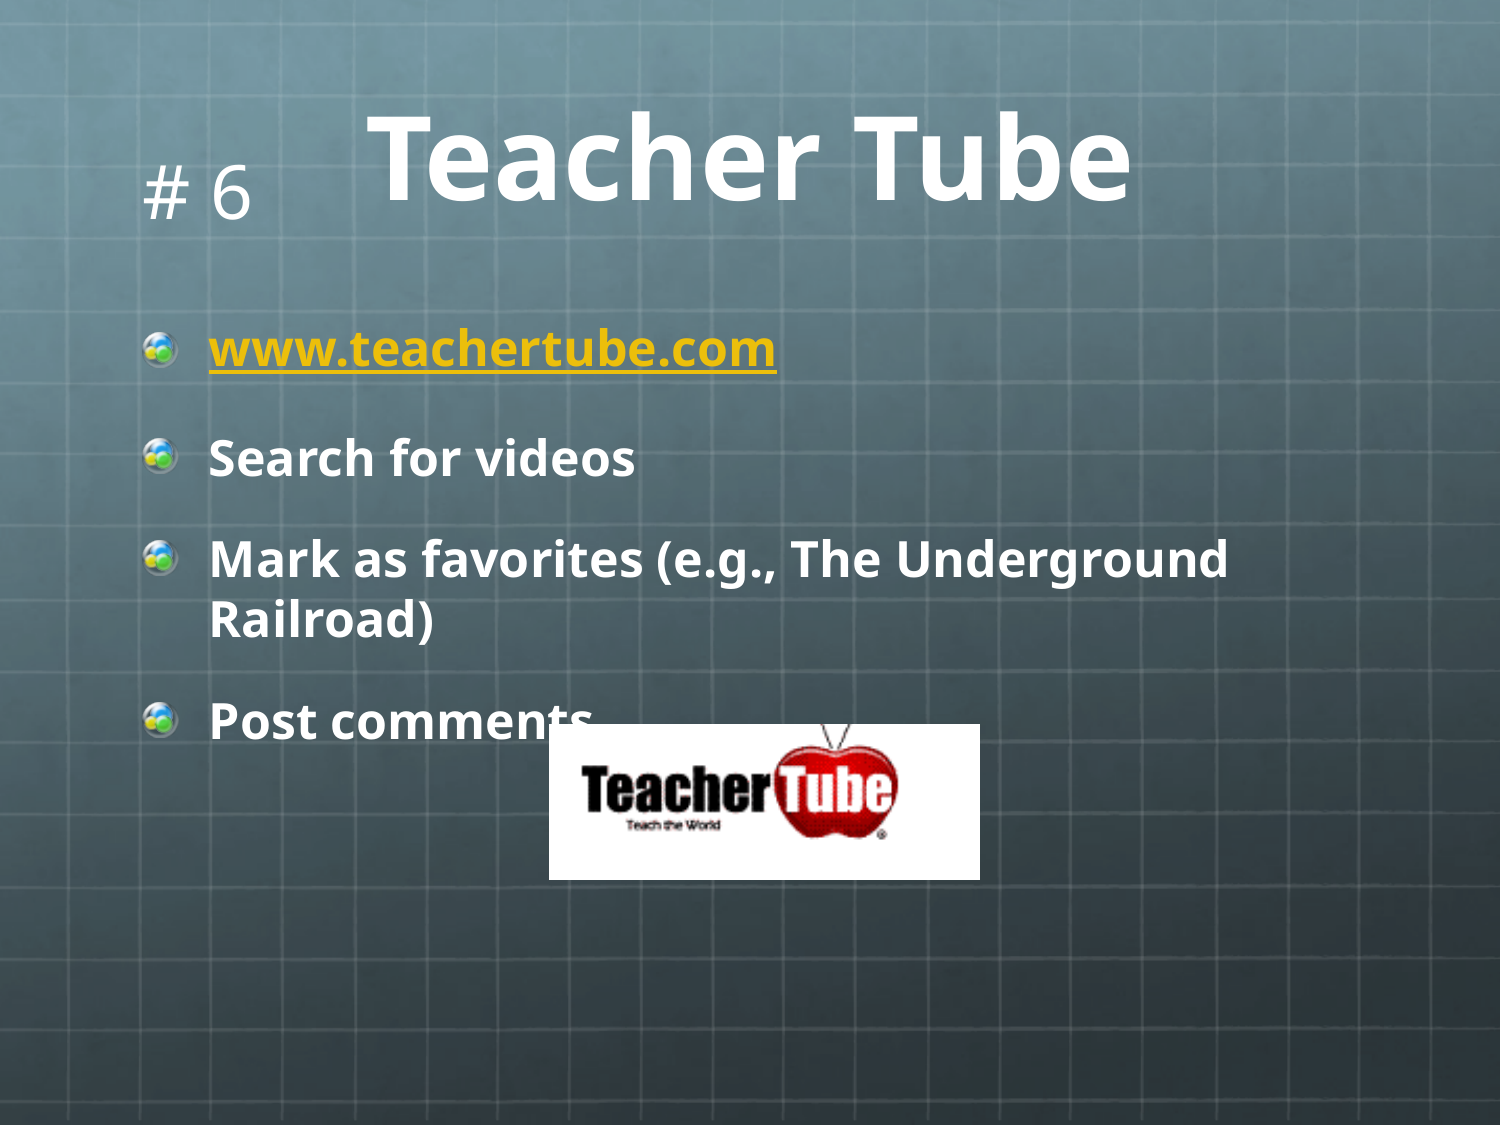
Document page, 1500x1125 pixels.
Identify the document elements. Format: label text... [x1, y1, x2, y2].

picture [0, 0, 1500, 1125]
title Teacher Tube [127, 17, 1372, 289]
text_box # 6 [127, 137, 313, 243]
list www.teachertube.com Search for videos Mark as favorites (e.g., The Underground Railroad) Post comments [127, 308, 1372, 958]
